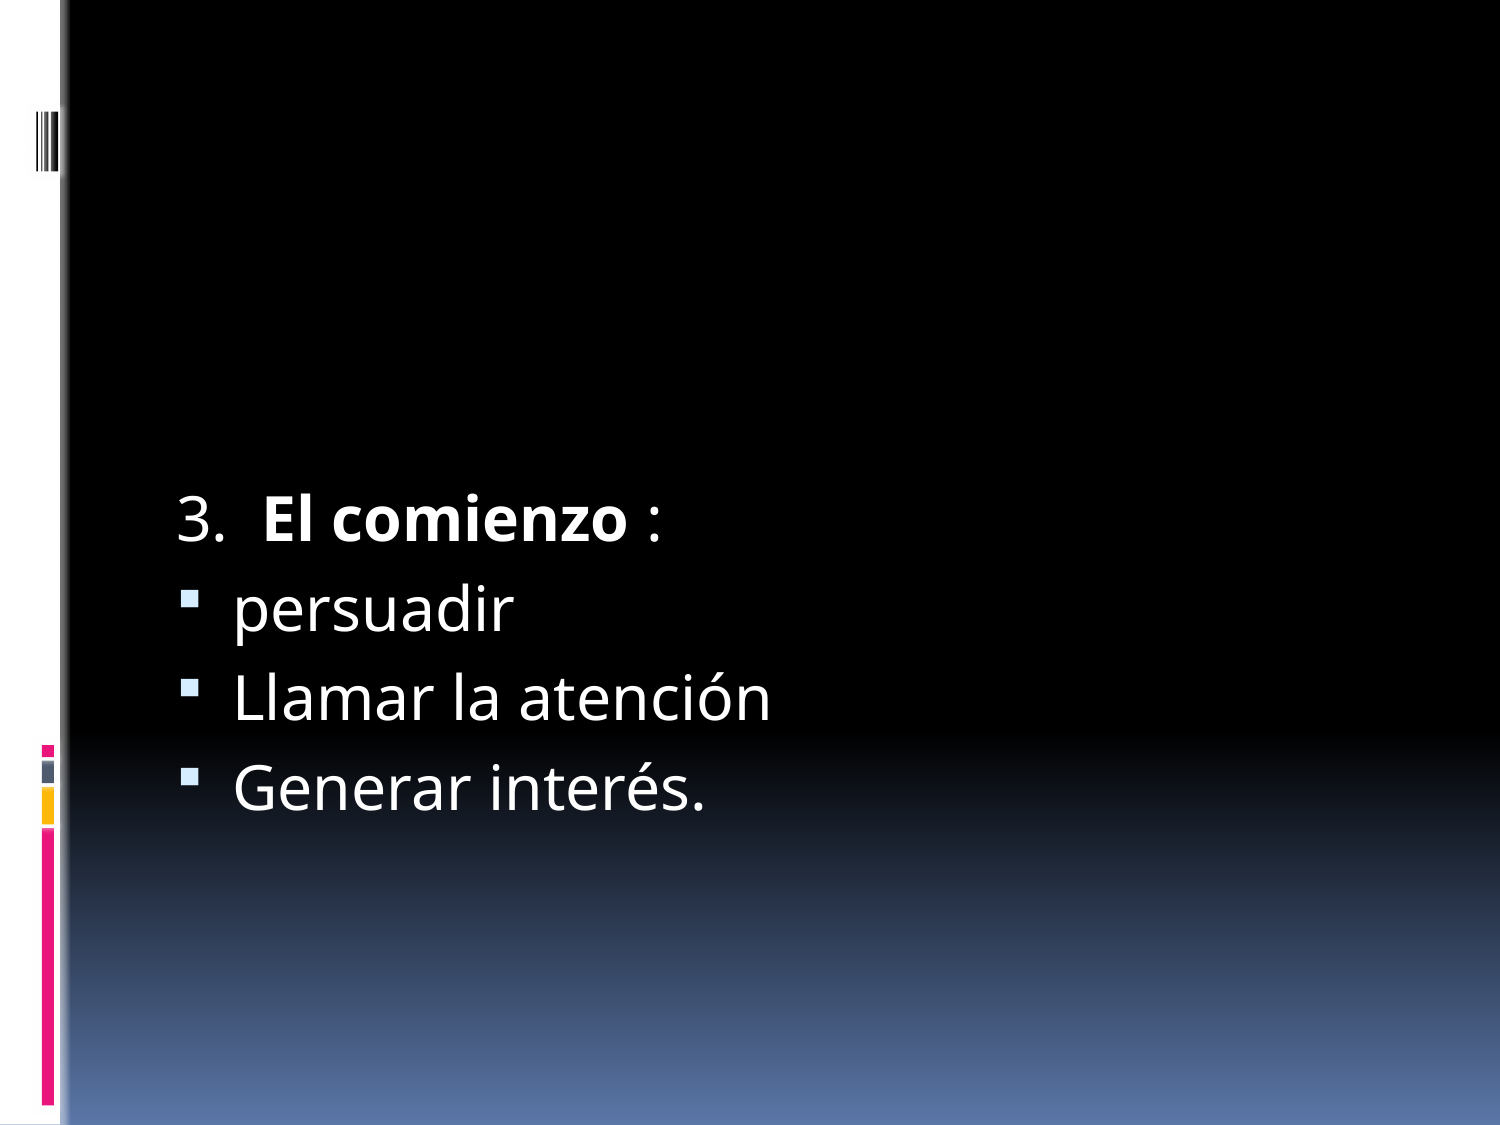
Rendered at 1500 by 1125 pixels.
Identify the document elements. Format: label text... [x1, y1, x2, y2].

list 3. El comienzo : persuadir Llamar la atención Generar interés. [150, 292, 1425, 1043]
